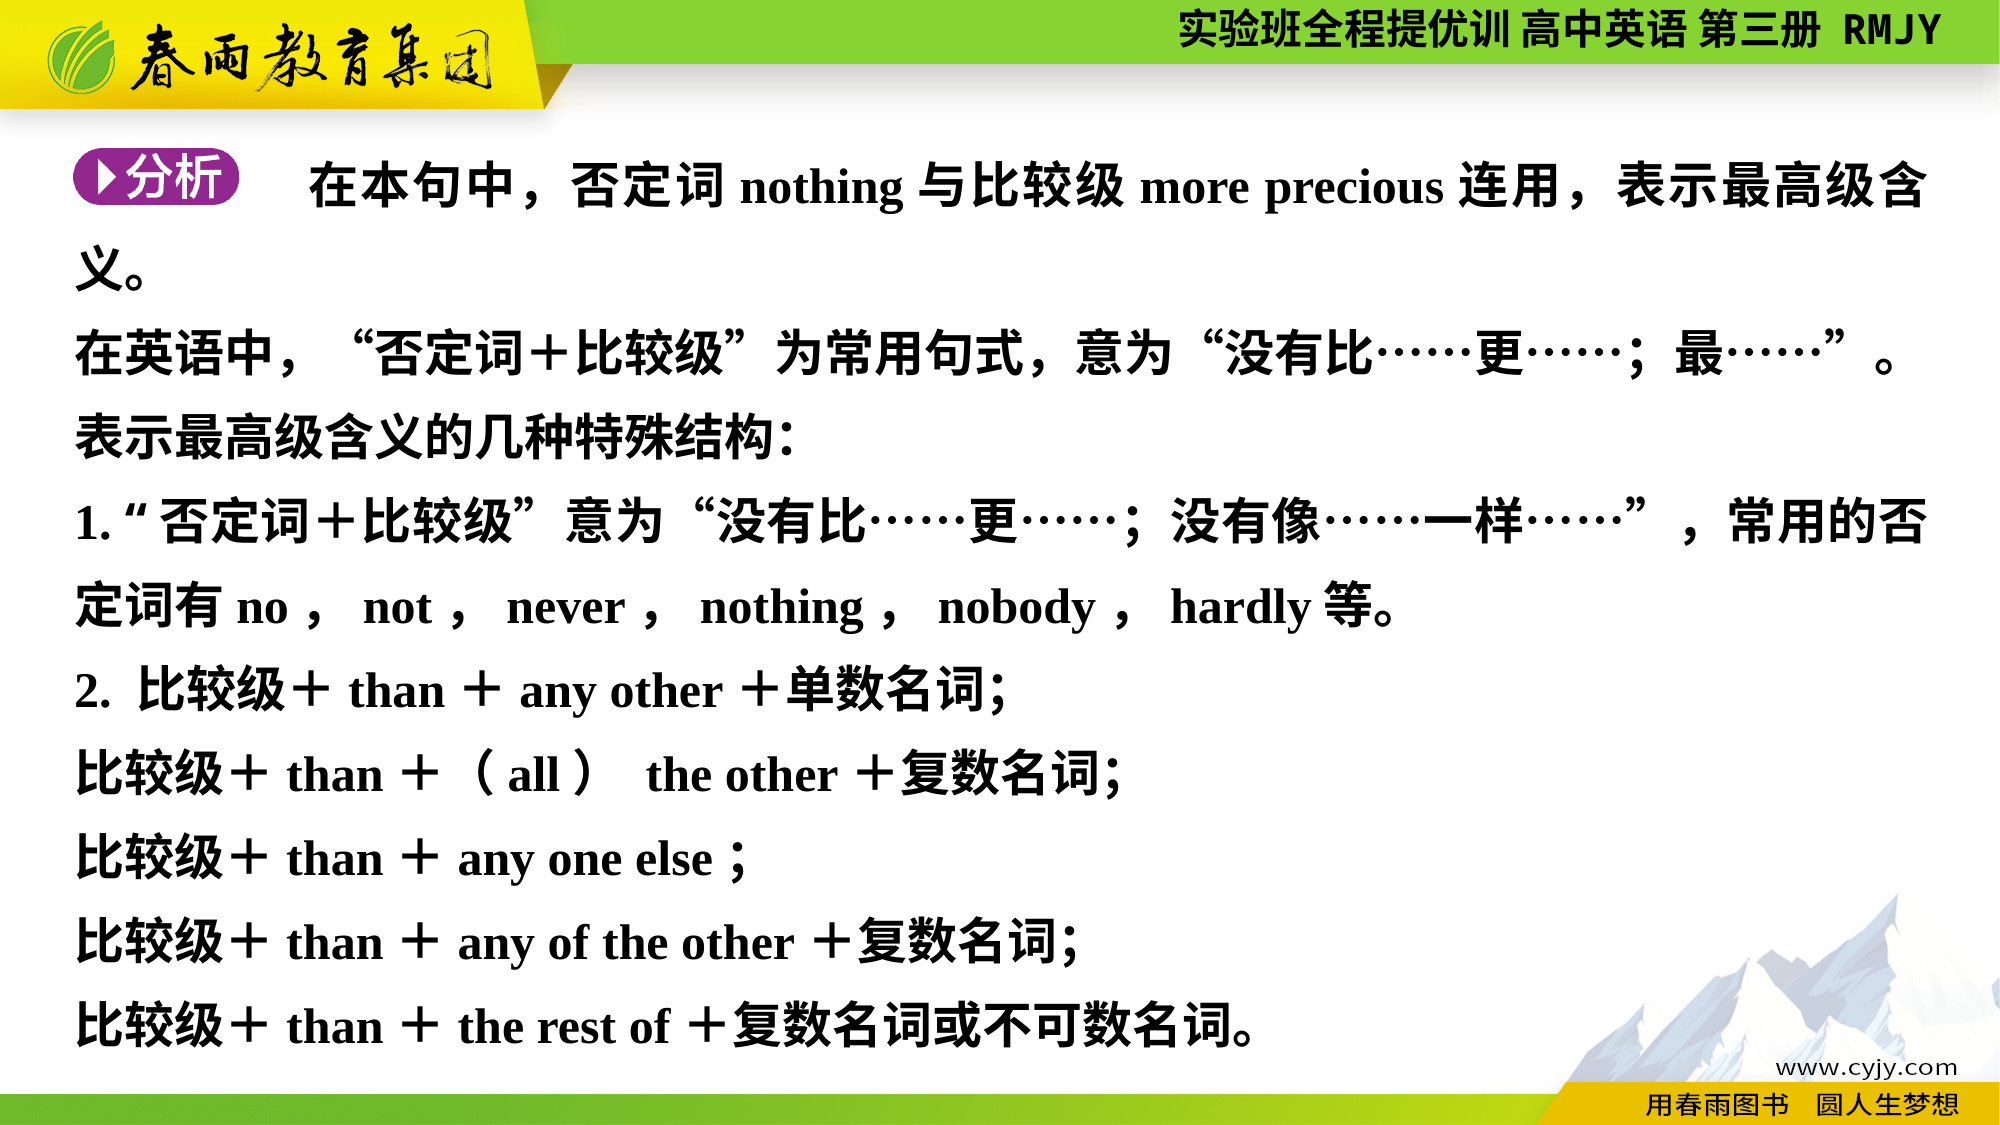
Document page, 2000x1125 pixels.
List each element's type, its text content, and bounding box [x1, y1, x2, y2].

picture [0, 0, 2000, 1125]
list 在本句中，否定词nothing与比较级more precious连用，表示最高级含义。 在英语中，“否定词＋比较级”为常用句式，意为“没有比……更……；最……”。 表示最高级含义的几种特殊结构： 1. “否定词＋比较级”意为“没有比……更……；没有像……一样……”，常用的否定词有no，not，never，nothing，nobody，hardly等。 2. 比较级＋than＋any other＋单数名词； 比较级＋than＋（all） the other＋复数名词； 比较级＋than＋any one else； 比较级＋than＋any of the other＋复数名词； 比较级＋than＋the rest of＋复数名词或不可数名词。 [59, 122, 1944, 1061]
